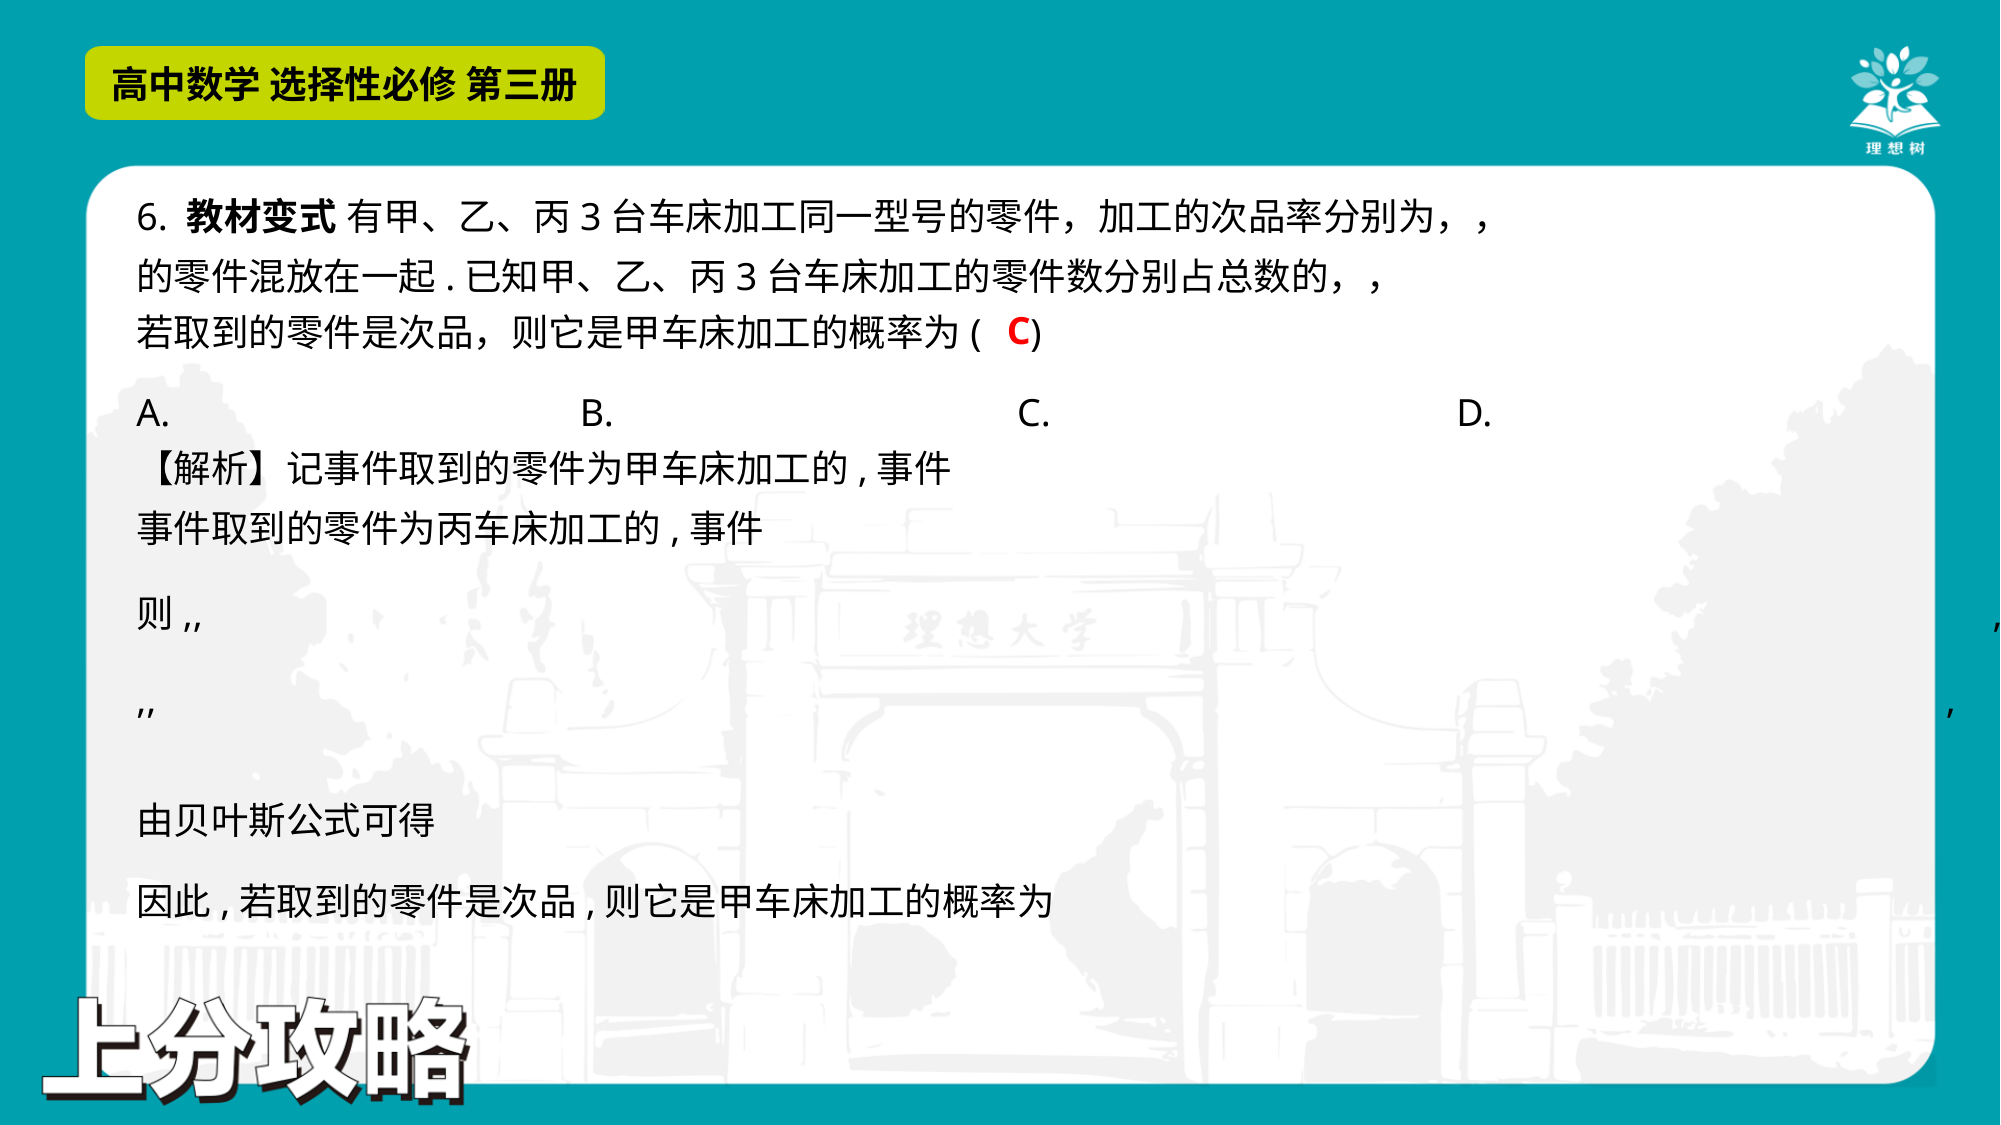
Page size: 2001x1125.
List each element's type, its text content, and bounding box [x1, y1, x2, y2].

text_box C [991, 295, 1046, 348]
picture [0, 0, 2000, 1125]
